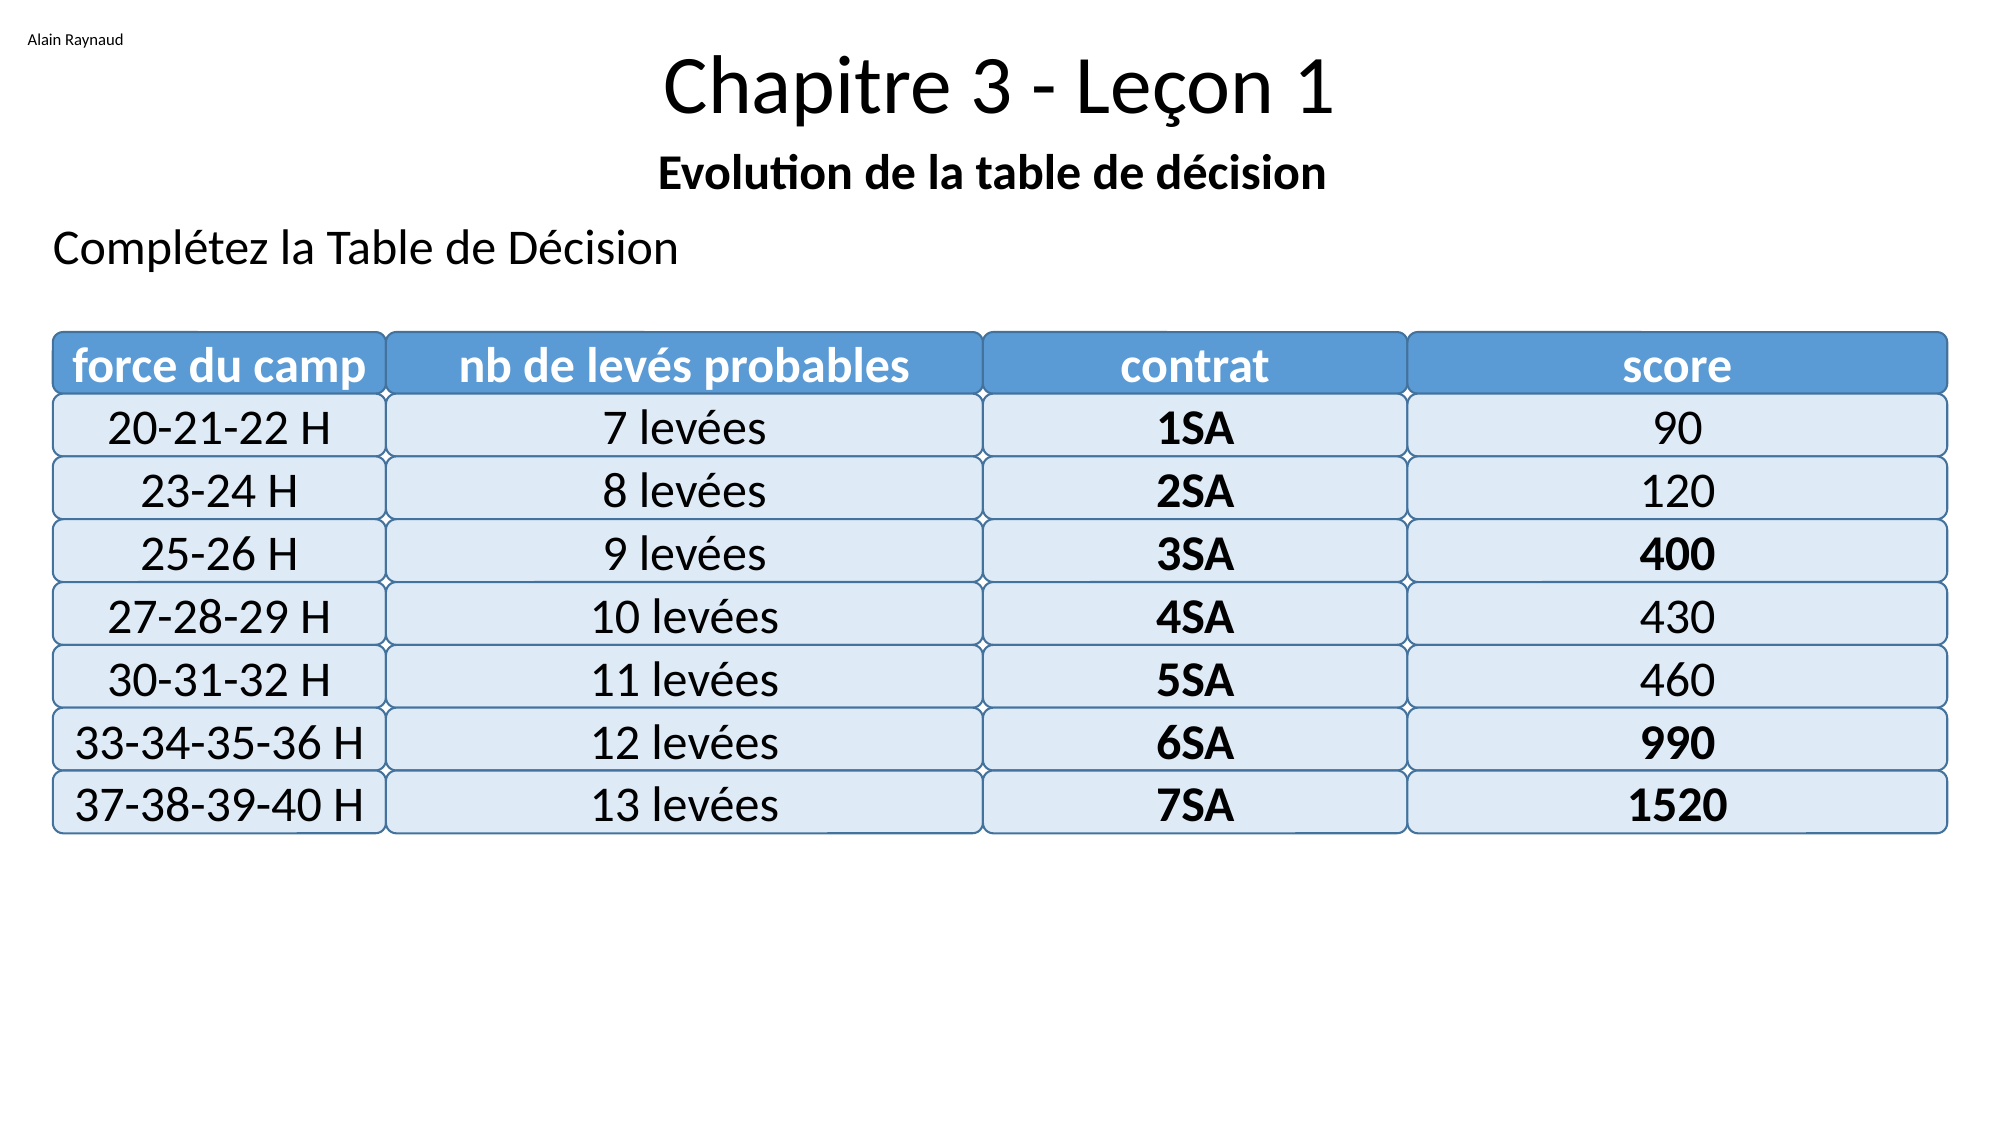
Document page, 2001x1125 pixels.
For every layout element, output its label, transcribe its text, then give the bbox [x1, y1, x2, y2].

text_box 25-26 H [51, 518, 386, 582]
text_box 120 [1406, 455, 1949, 519]
subtitle Evolution de la table de décision Complétez la Table de Décision [37, 139, 1948, 1088]
text_box 8 levées [384, 455, 983, 519]
title Chapitre 3 - Leçon 1 [249, 38, 1750, 139]
text_box 5SA [981, 643, 1407, 707]
text_box 1SA [981, 392, 1407, 456]
text_box 33-34-35-36 H [51, 706, 386, 770]
text_box 7 levées [384, 392, 983, 456]
text_box 37-38-39-40 H [51, 769, 386, 835]
text_box 27-28-29 H [51, 581, 386, 645]
text_box 430 [1406, 581, 1949, 645]
text_box nb de levés probables [384, 330, 983, 394]
text_box 30-31-32 H [51, 643, 386, 708]
text_box Alain Raynaud [12, 21, 147, 57]
text_box 460 [1406, 643, 1949, 708]
text_box 11 levées [384, 643, 983, 708]
text_box 3SA [981, 518, 1407, 582]
text_box 400 [1406, 518, 1949, 582]
text_box 6SA [981, 706, 1407, 770]
text_box 1520 [1406, 769, 1949, 835]
text_box 90 [1406, 392, 1949, 456]
text_box 10 levées [384, 581, 983, 645]
text_box 4SA [981, 581, 1407, 645]
text_box 13 levées [384, 769, 983, 835]
text_box contrat [981, 330, 1407, 393]
text_box 20-21-22 H [51, 392, 386, 456]
text_box 23-24 H [51, 455, 386, 519]
text_box 2SA [981, 455, 1407, 519]
text_box force du camp [51, 330, 386, 394]
text_box 12 levées [384, 706, 983, 770]
text_box 7SA [981, 769, 1407, 835]
text_box 990 [1406, 706, 1949, 770]
text_box score [1406, 330, 1949, 394]
text_box 9 levées [384, 518, 983, 582]
